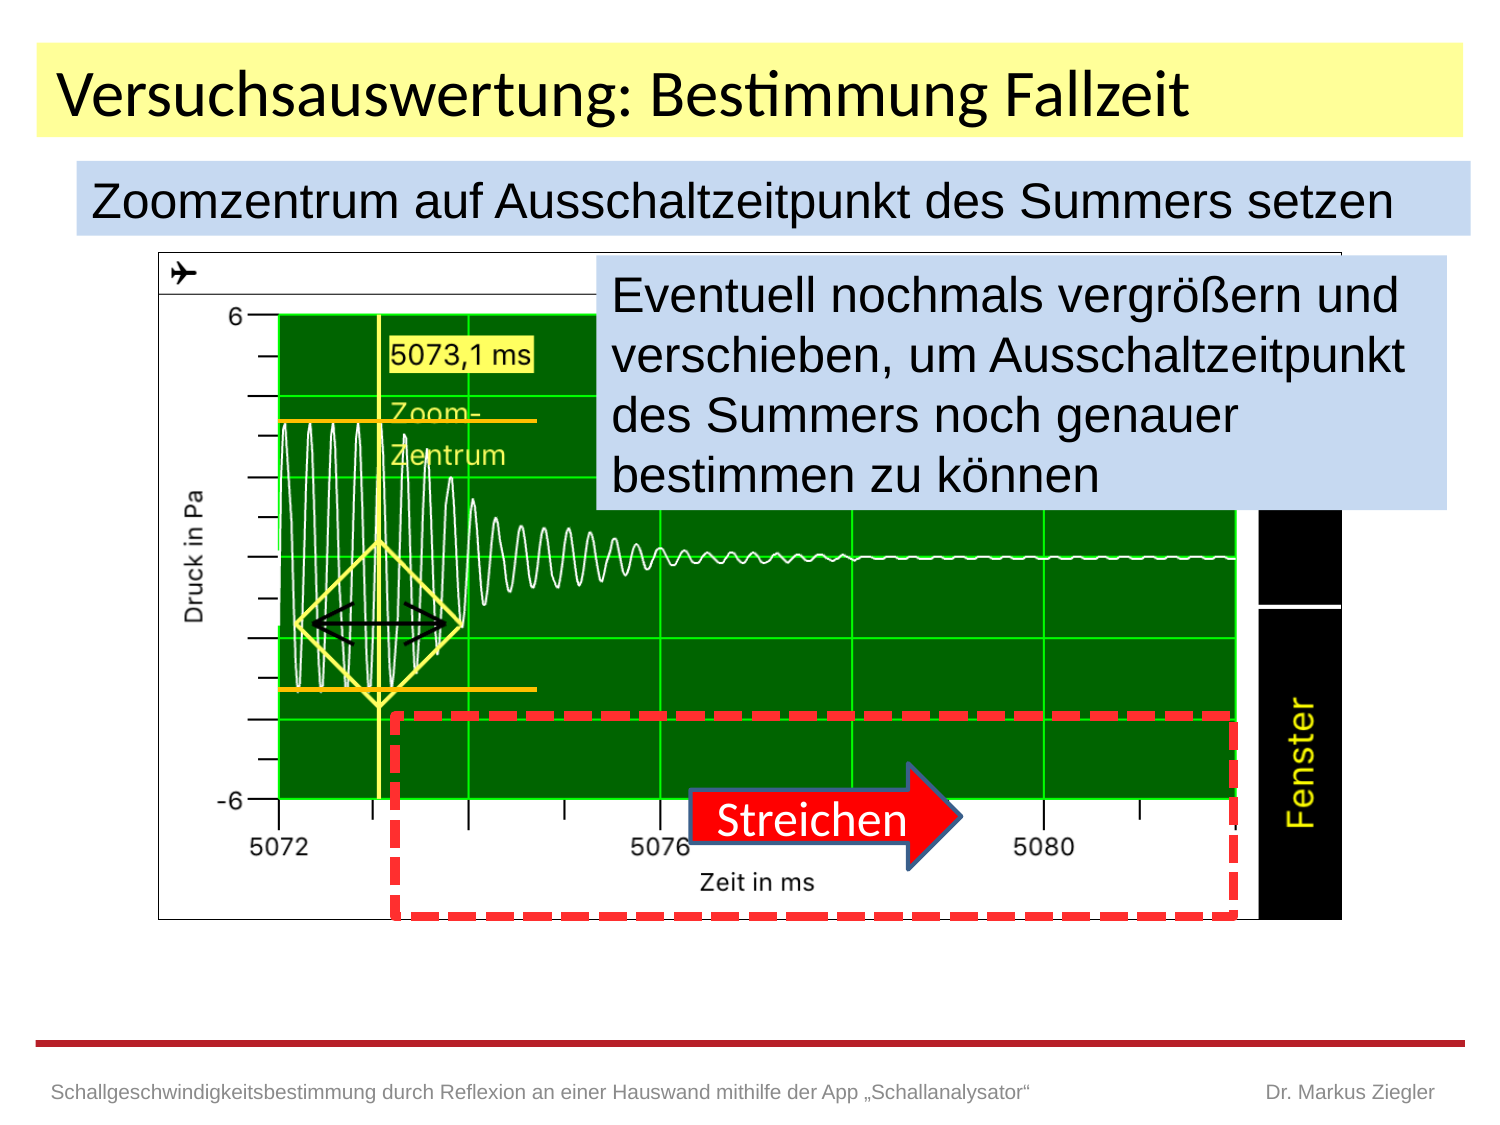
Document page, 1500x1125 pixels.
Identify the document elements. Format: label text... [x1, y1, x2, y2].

title Versuchsauswertung: Bestimmung Fallzeit [41, 42, 1459, 149]
text_box Zoomzentrum auf Ausschaltzeitpunkt des Summers setzen [76, 160, 1471, 236]
text_box Eventuell nochmals vergrößern und verschieben, um Ausschaltzeitpunkt des Summers noch genauer bestimmen zu können [1347, 255, 1447, 511]
footer Schallgeschwindigkeitsbestimmung durch Reflexion an einer Hauswand mithilfe der App „Schallanalysator“ Dr. Markus Ziegler [35, 1061, 1459, 1122]
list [158, 252, 1342, 920]
